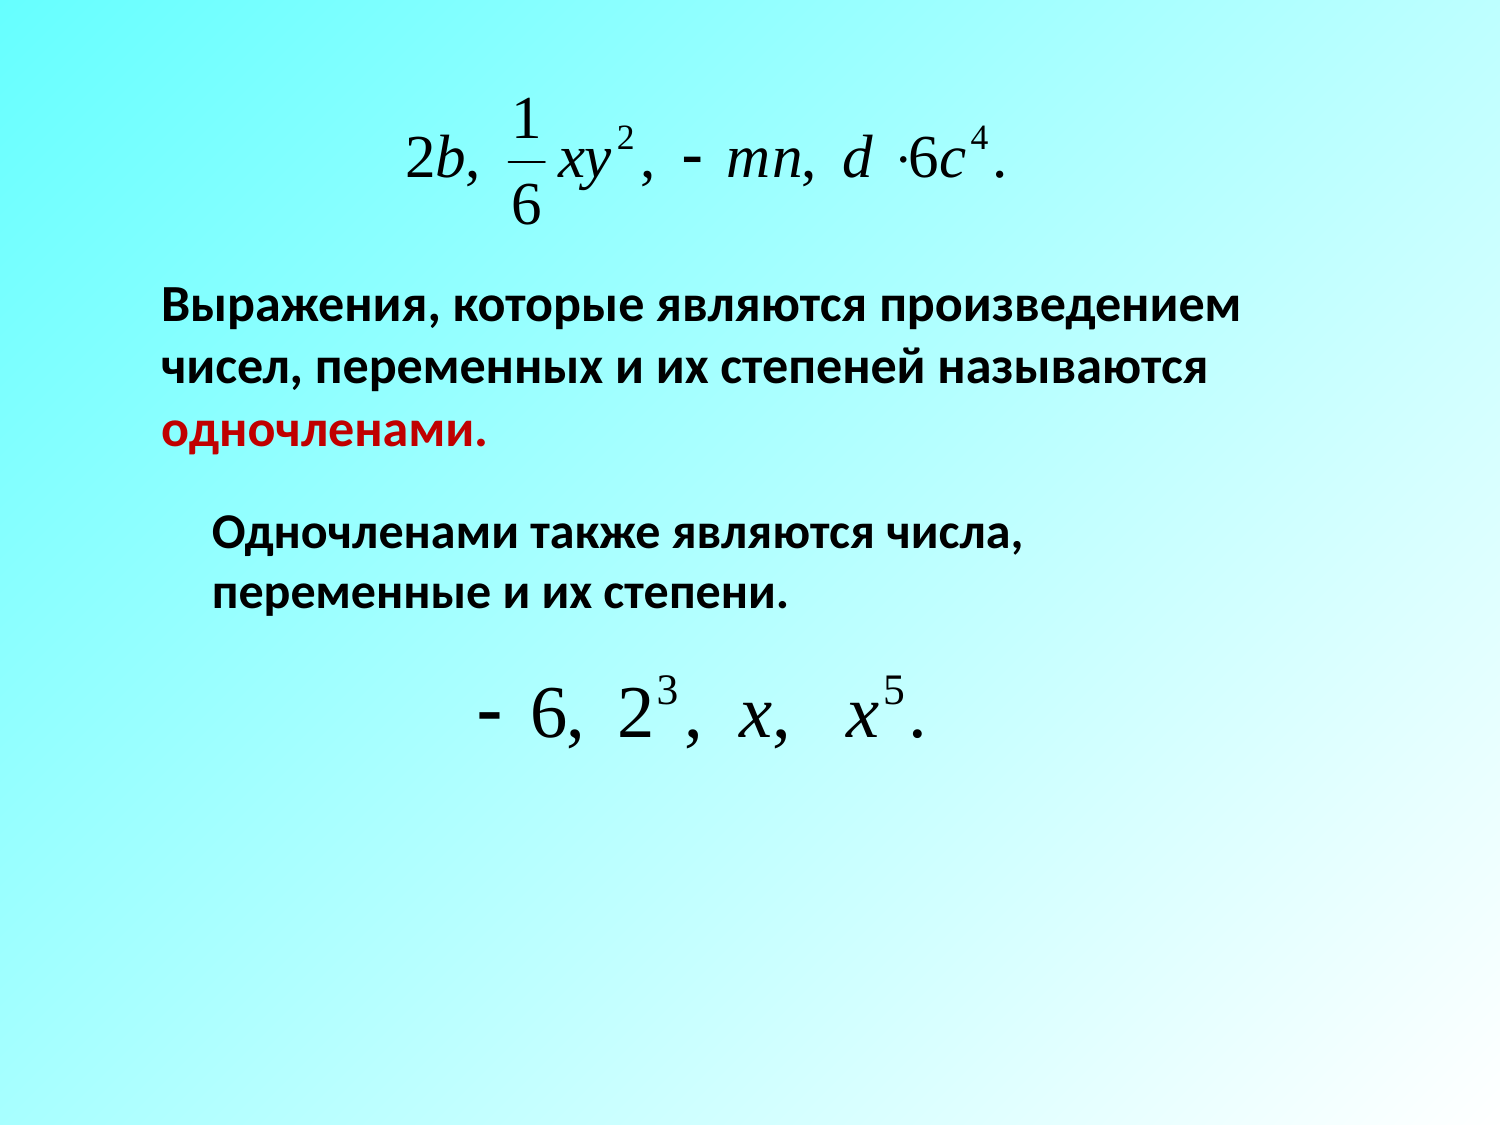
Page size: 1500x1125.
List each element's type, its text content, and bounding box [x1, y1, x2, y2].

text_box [396, 79, 1013, 239]
text_box Одночленами также являются числа, переменные и их степени. [197, 490, 1320, 626]
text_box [466, 656, 934, 770]
text_box Выражения, которые являются произведением чисел, переменных и их степеней называются одночленами. [147, 262, 1369, 464]
